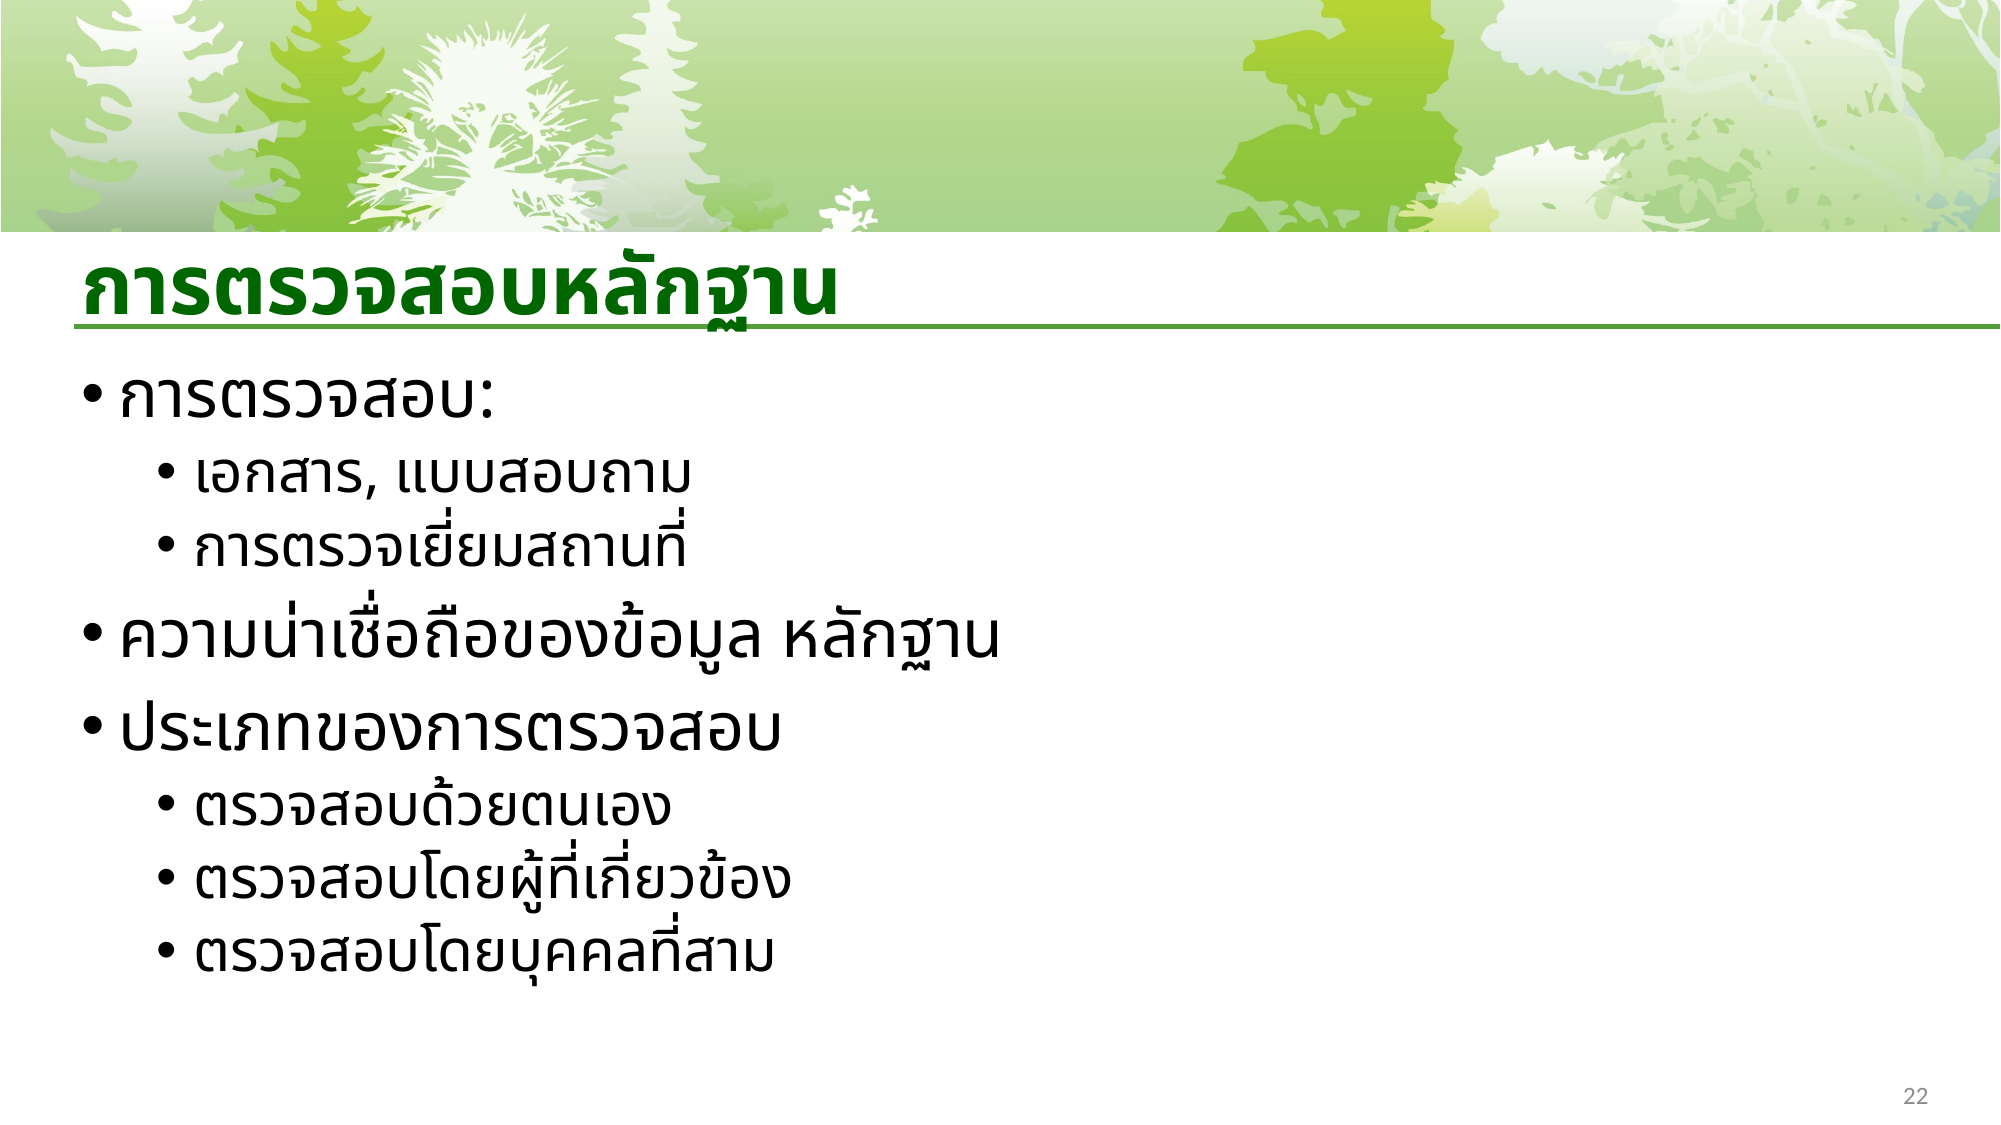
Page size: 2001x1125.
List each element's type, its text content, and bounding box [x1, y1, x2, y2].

slide_number 22 [1493, 1065, 1944, 1125]
list การตรวจสอบ: เอกสาร, แบบสอบถาม การตรวจเยี่ยมสถานที่ ความน่าเชื่อถือของข้อมูล หลักฐาน ประเภทของการตรวจสอบ ตรวจสอบด้วยตนเอง ตรวจสอบโดยผู้ที่เกี่ยวข้อง ตรวจสอบโดยบุคคลที่สาม [66, 352, 1961, 1078]
title การตรวจสอบหลักฐาน [66, 171, 1417, 352]
picture [0, 0, 2000, 232]
